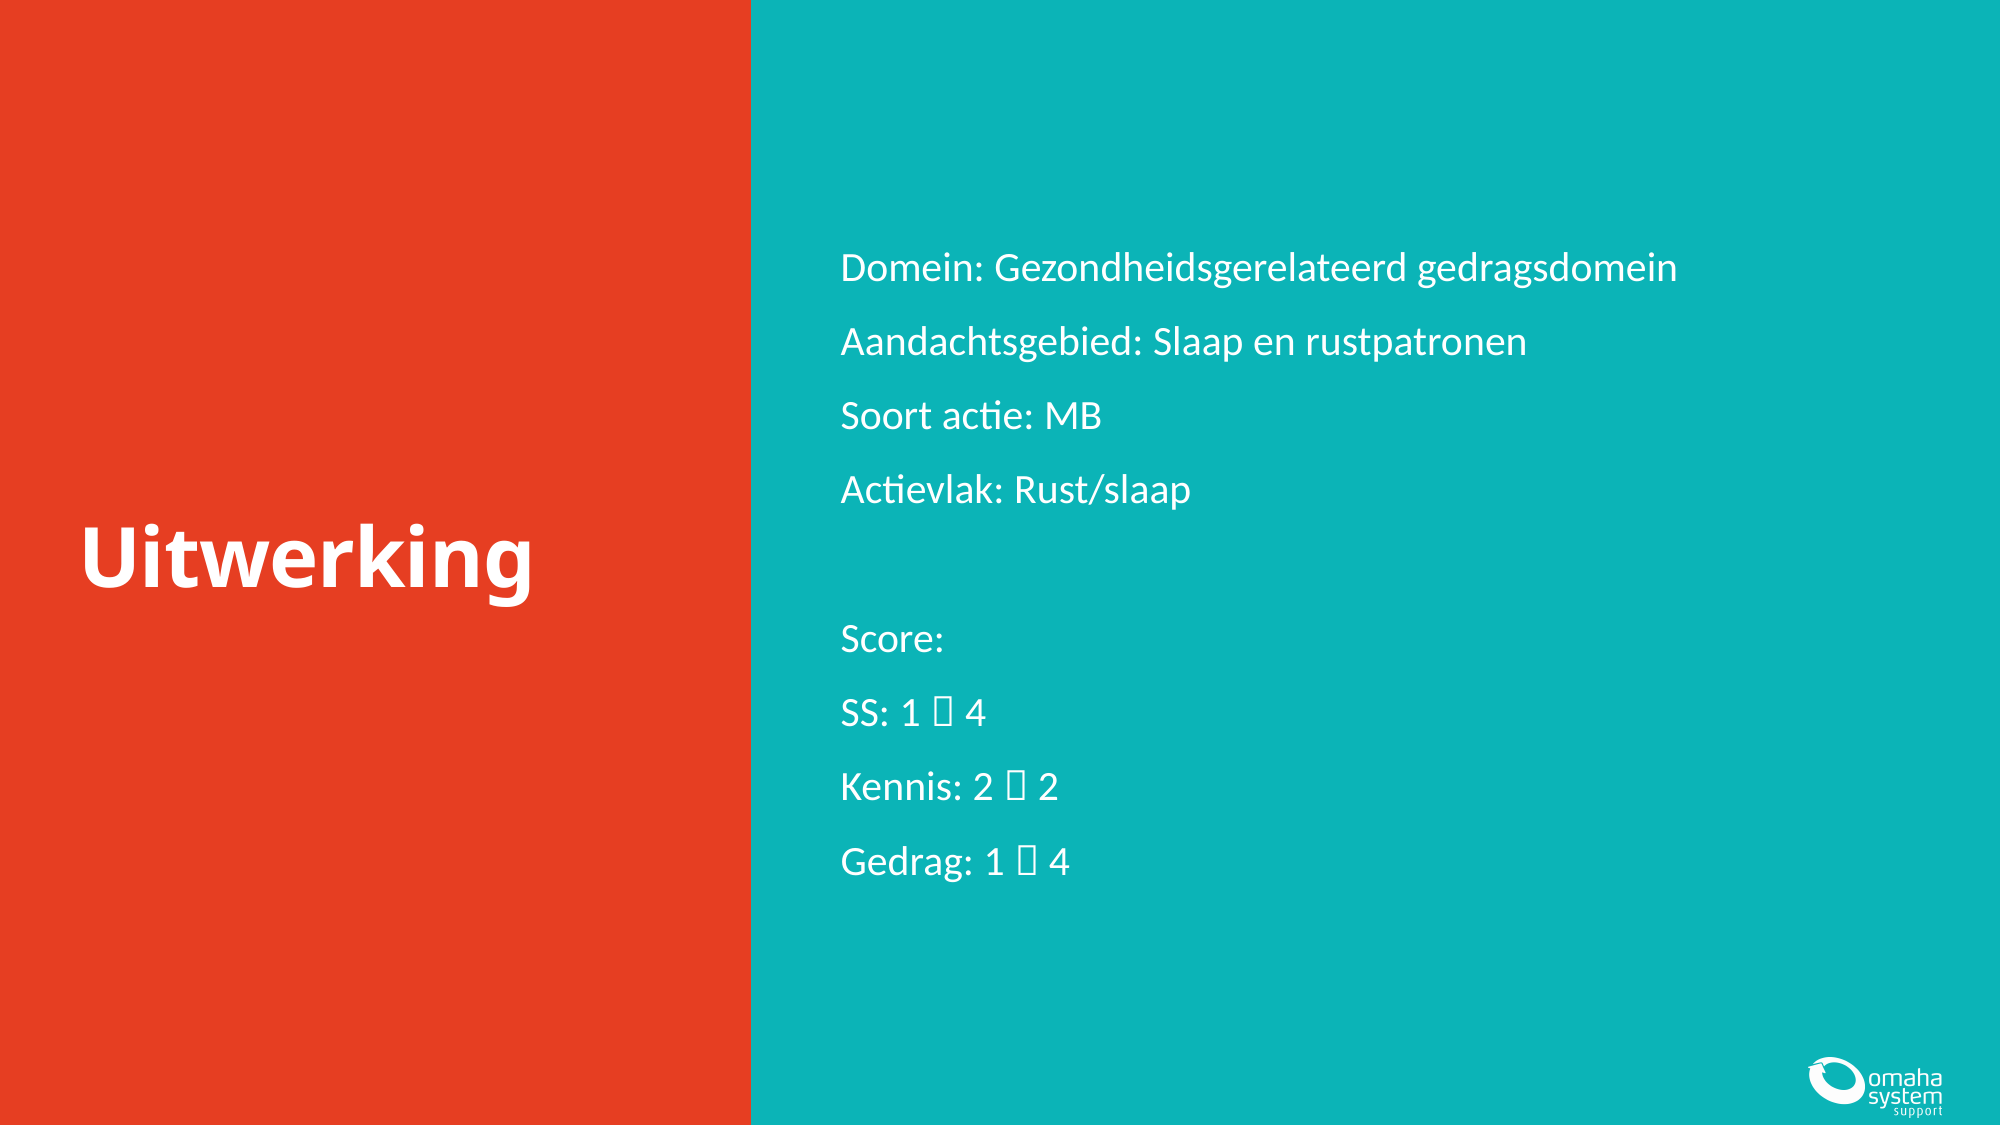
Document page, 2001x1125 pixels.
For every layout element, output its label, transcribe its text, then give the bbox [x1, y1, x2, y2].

text_box [750, 0, 2000, 1125]
title Uitwerking [0, 0, 750, 1125]
picture [1807, 1057, 1942, 1119]
list Domein: Gezondheidsgerelateerd gedragsdomein Aandachtsgebied: Slaap en rustpatronen Soort actie: MB Actievlak: Rust/slaap Score: SS: 1  4 Kennis: 2  2 Gedrag: 1  4 [840, 105, 1842, 1020]
